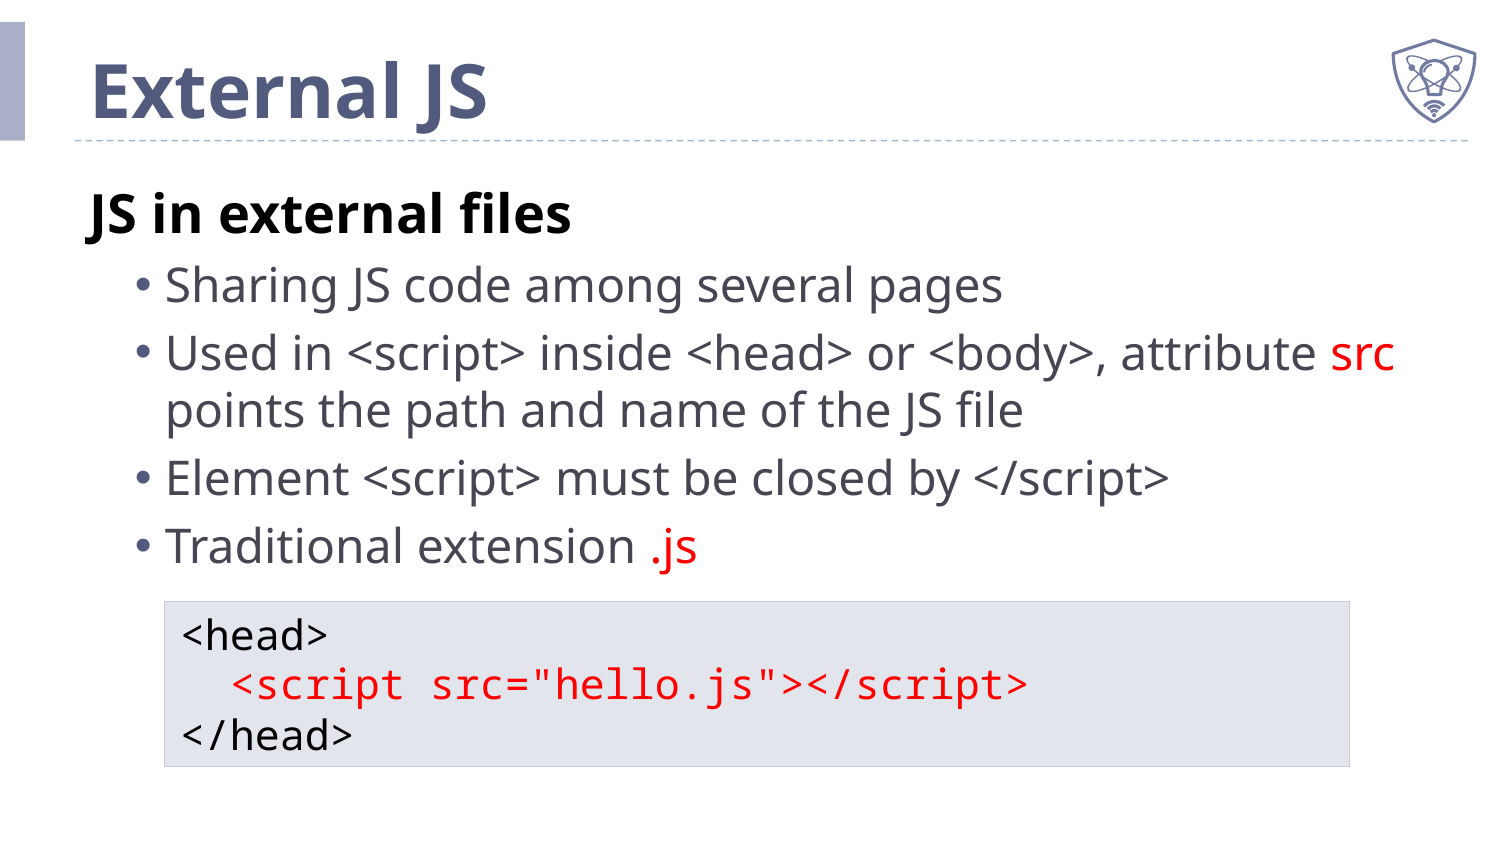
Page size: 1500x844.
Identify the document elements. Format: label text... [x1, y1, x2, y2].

title External JS [75, 18, 1475, 141]
list JS in external files Sharing JS code among several pages Used in <script> inside <head> or <body>, attribute src points the path and name of the JS file Element <script> must be closed by </script> Traditional extension .js [75, 171, 1475, 835]
text_box <head> <script src="hello.js"></script> </head> [164, 601, 1350, 767]
